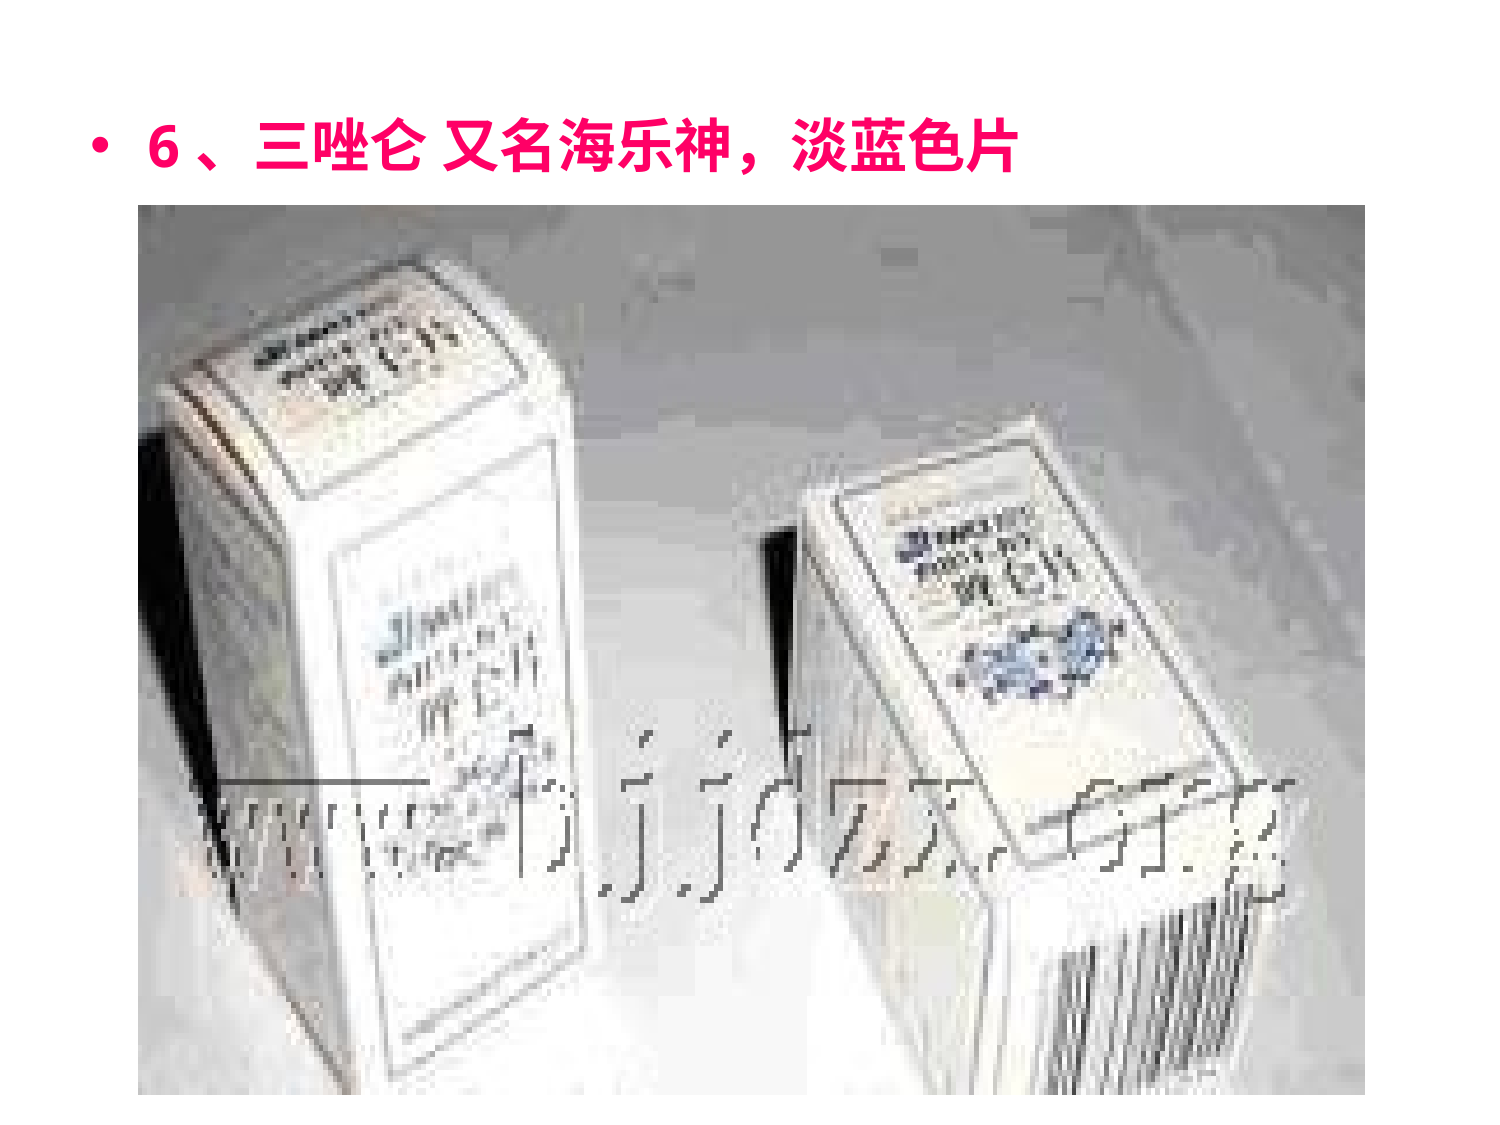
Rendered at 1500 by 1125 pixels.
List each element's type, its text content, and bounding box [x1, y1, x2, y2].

list 6、三唑仑 又名海乐神，淡蓝色片 [75, 101, 1425, 1083]
picture [137, 205, 1365, 1095]
